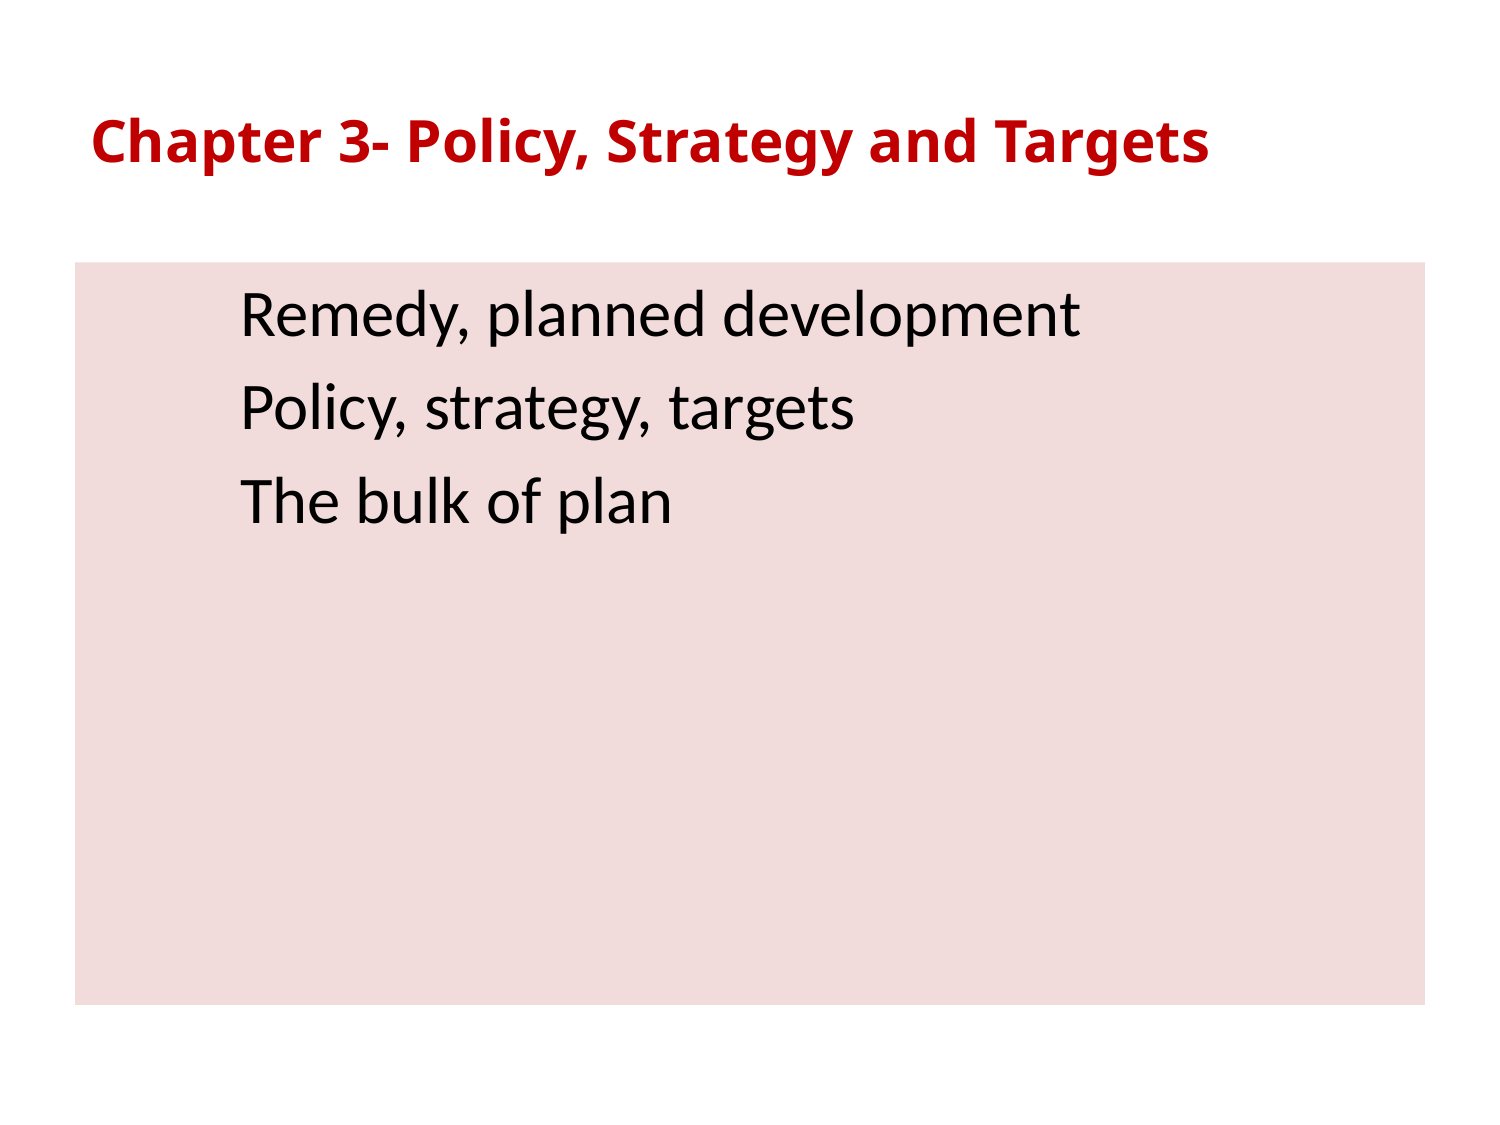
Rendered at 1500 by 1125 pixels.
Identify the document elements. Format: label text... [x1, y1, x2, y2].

list Remedy, planned development Policy, strategy, targets The bulk of plan [75, 262, 1425, 1005]
title Chapter 3- Policy, Strategy and Targets [75, 45, 1425, 233]
